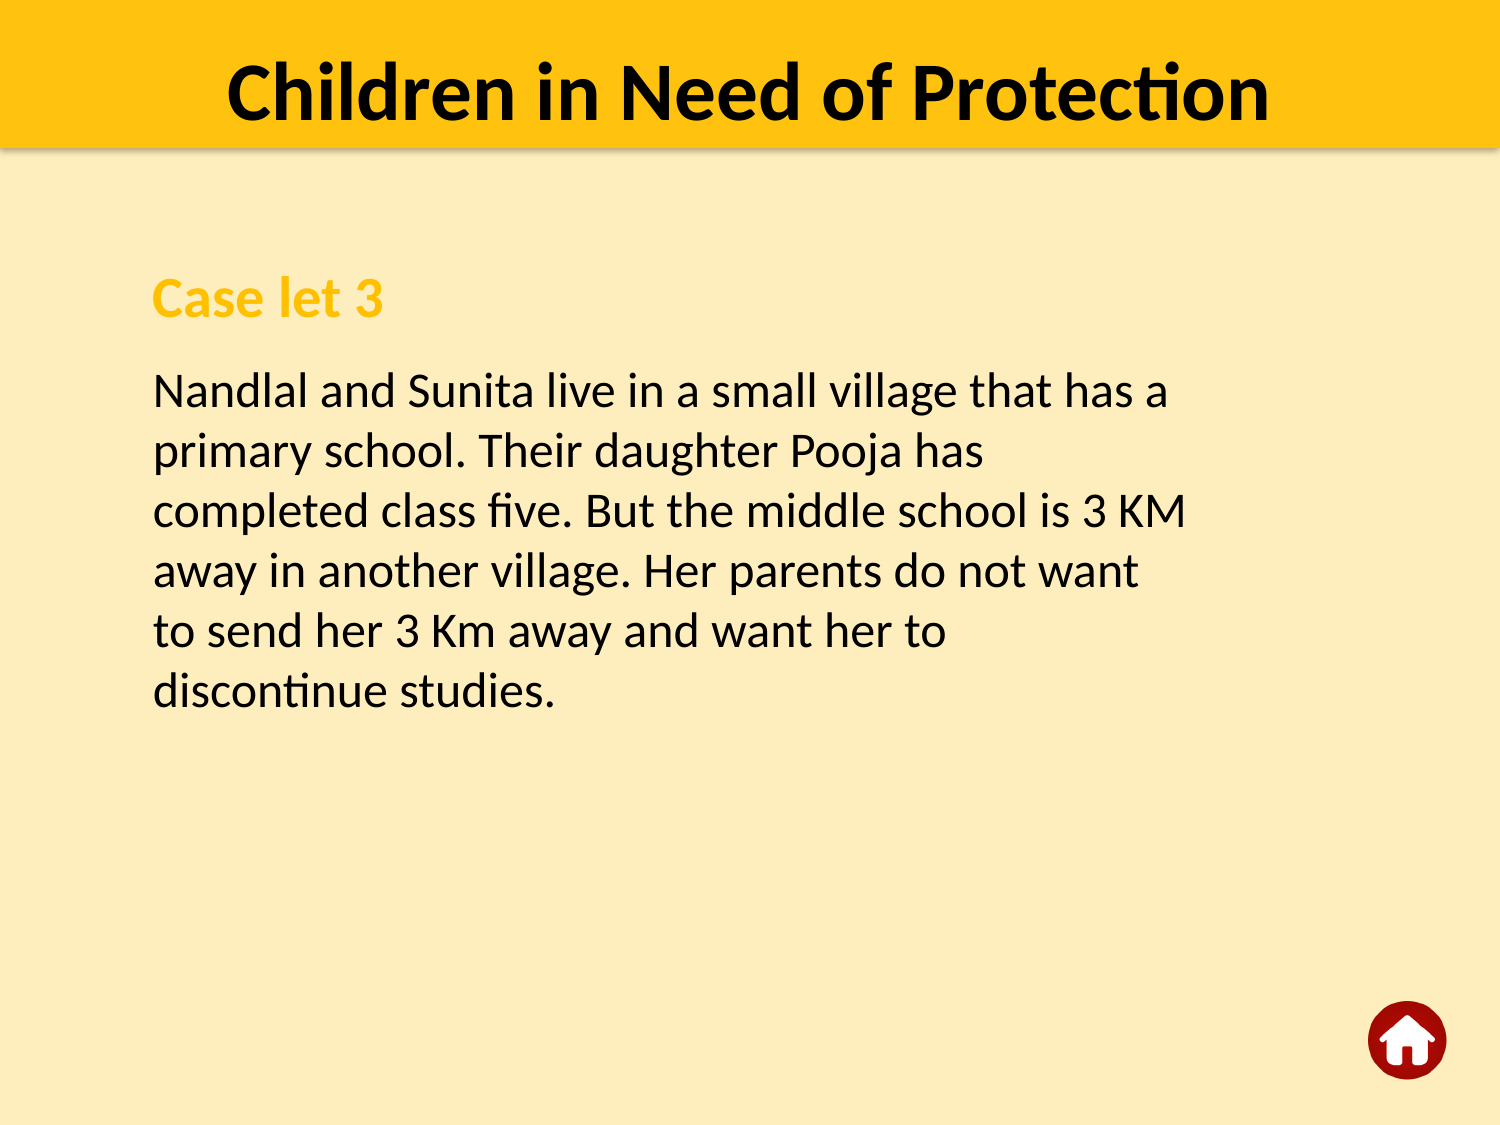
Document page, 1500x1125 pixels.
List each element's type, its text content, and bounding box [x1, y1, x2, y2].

text_box Children in Need of Protection [0, 29, 1500, 119]
text_box Case let 3 [138, 251, 703, 336]
picture [1359, 992, 1455, 1088]
list Nandlal and Sunita live in a small village that has a primary school. Their daughter Pooja has completed class five. But the middle school is 3 KM away in another village. Her parents do not want to send her 3 Km away and want her to discontinue studies. [138, 349, 1208, 834]
